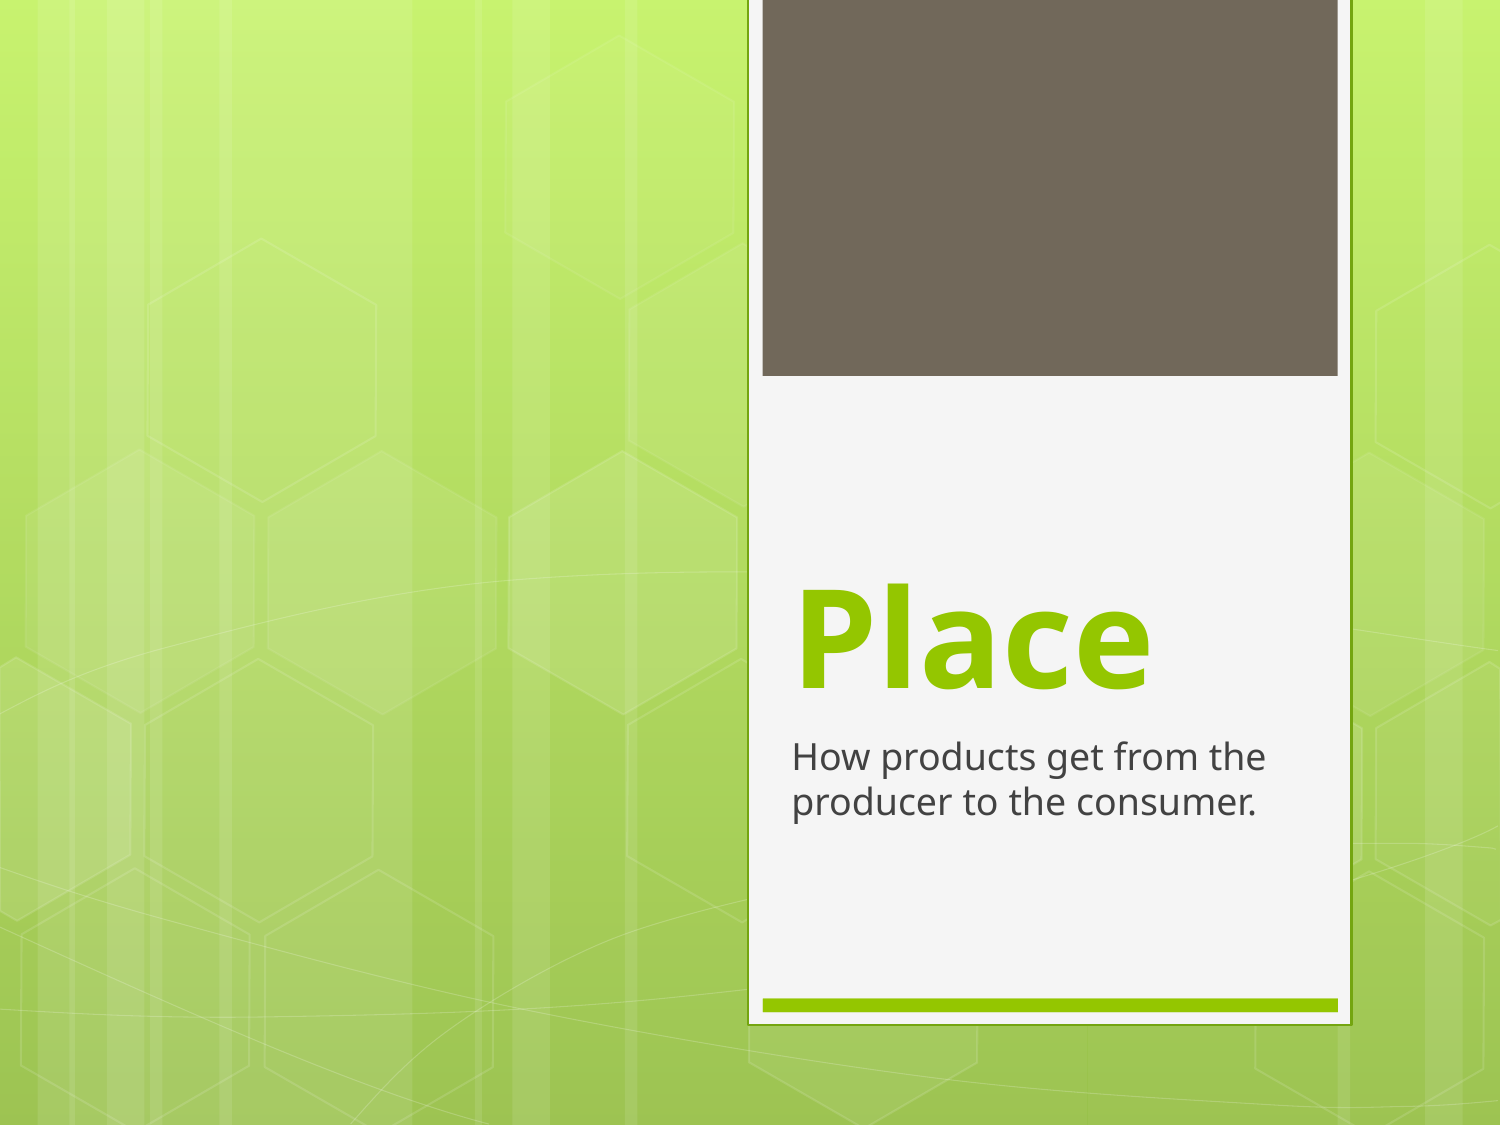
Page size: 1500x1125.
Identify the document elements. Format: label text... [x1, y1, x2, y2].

title Place [776, 444, 1320, 724]
subtitle How products get from the producer to the consumer. [776, 725, 1320, 933]
